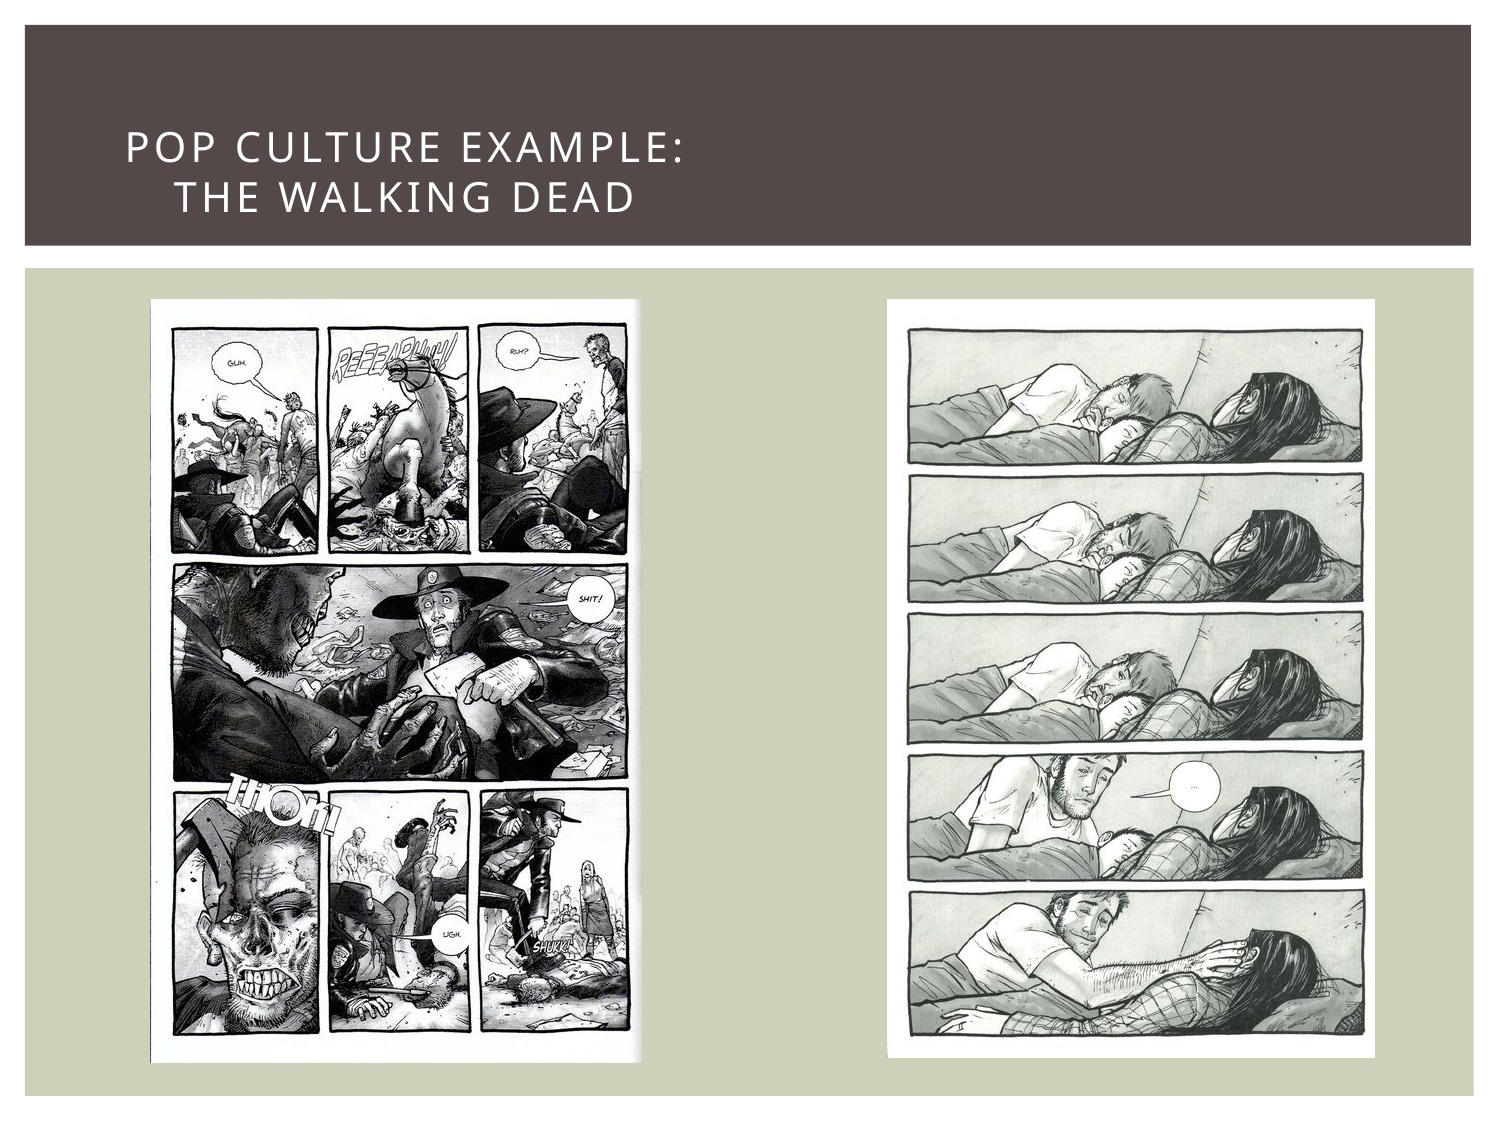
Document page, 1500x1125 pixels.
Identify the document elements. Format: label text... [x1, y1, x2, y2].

picture [149, 299, 643, 1063]
title Pop Culture Example: The Walking Dead [75, 45, 738, 338]
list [887, 299, 1376, 1058]
